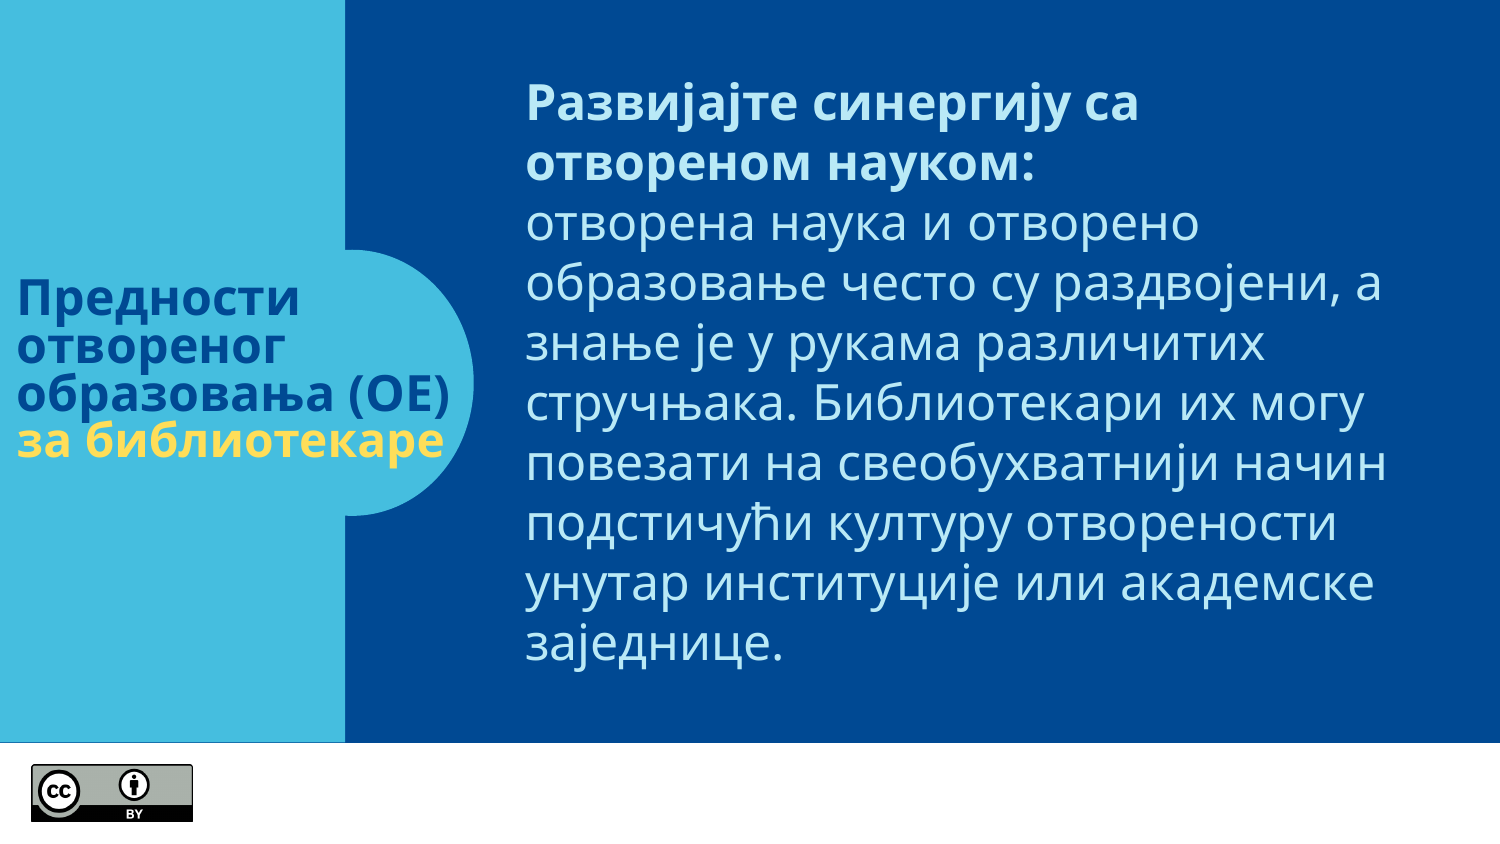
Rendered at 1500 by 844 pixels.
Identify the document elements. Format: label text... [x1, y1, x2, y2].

text_box [301, 249, 404, 262]
picture [31, 764, 193, 822]
text_box [272, 483, 433, 516]
text_box [0, 0, 346, 742]
text_box Предности отвореног образовања (ОЕ) за библиотекаре [1, 262, 488, 483]
text_box [0, 750, 1500, 844]
text_box Развијајте синергију са отвореном науком: отворена наука и отворено образовање често су раздвојени, а знање је у рукама различитих стручњака. Библиотекари их могу повезати на свеобухватнији начин подстичући културу отворености унутар институције или академске заједнице. [510, 55, 1425, 686]
